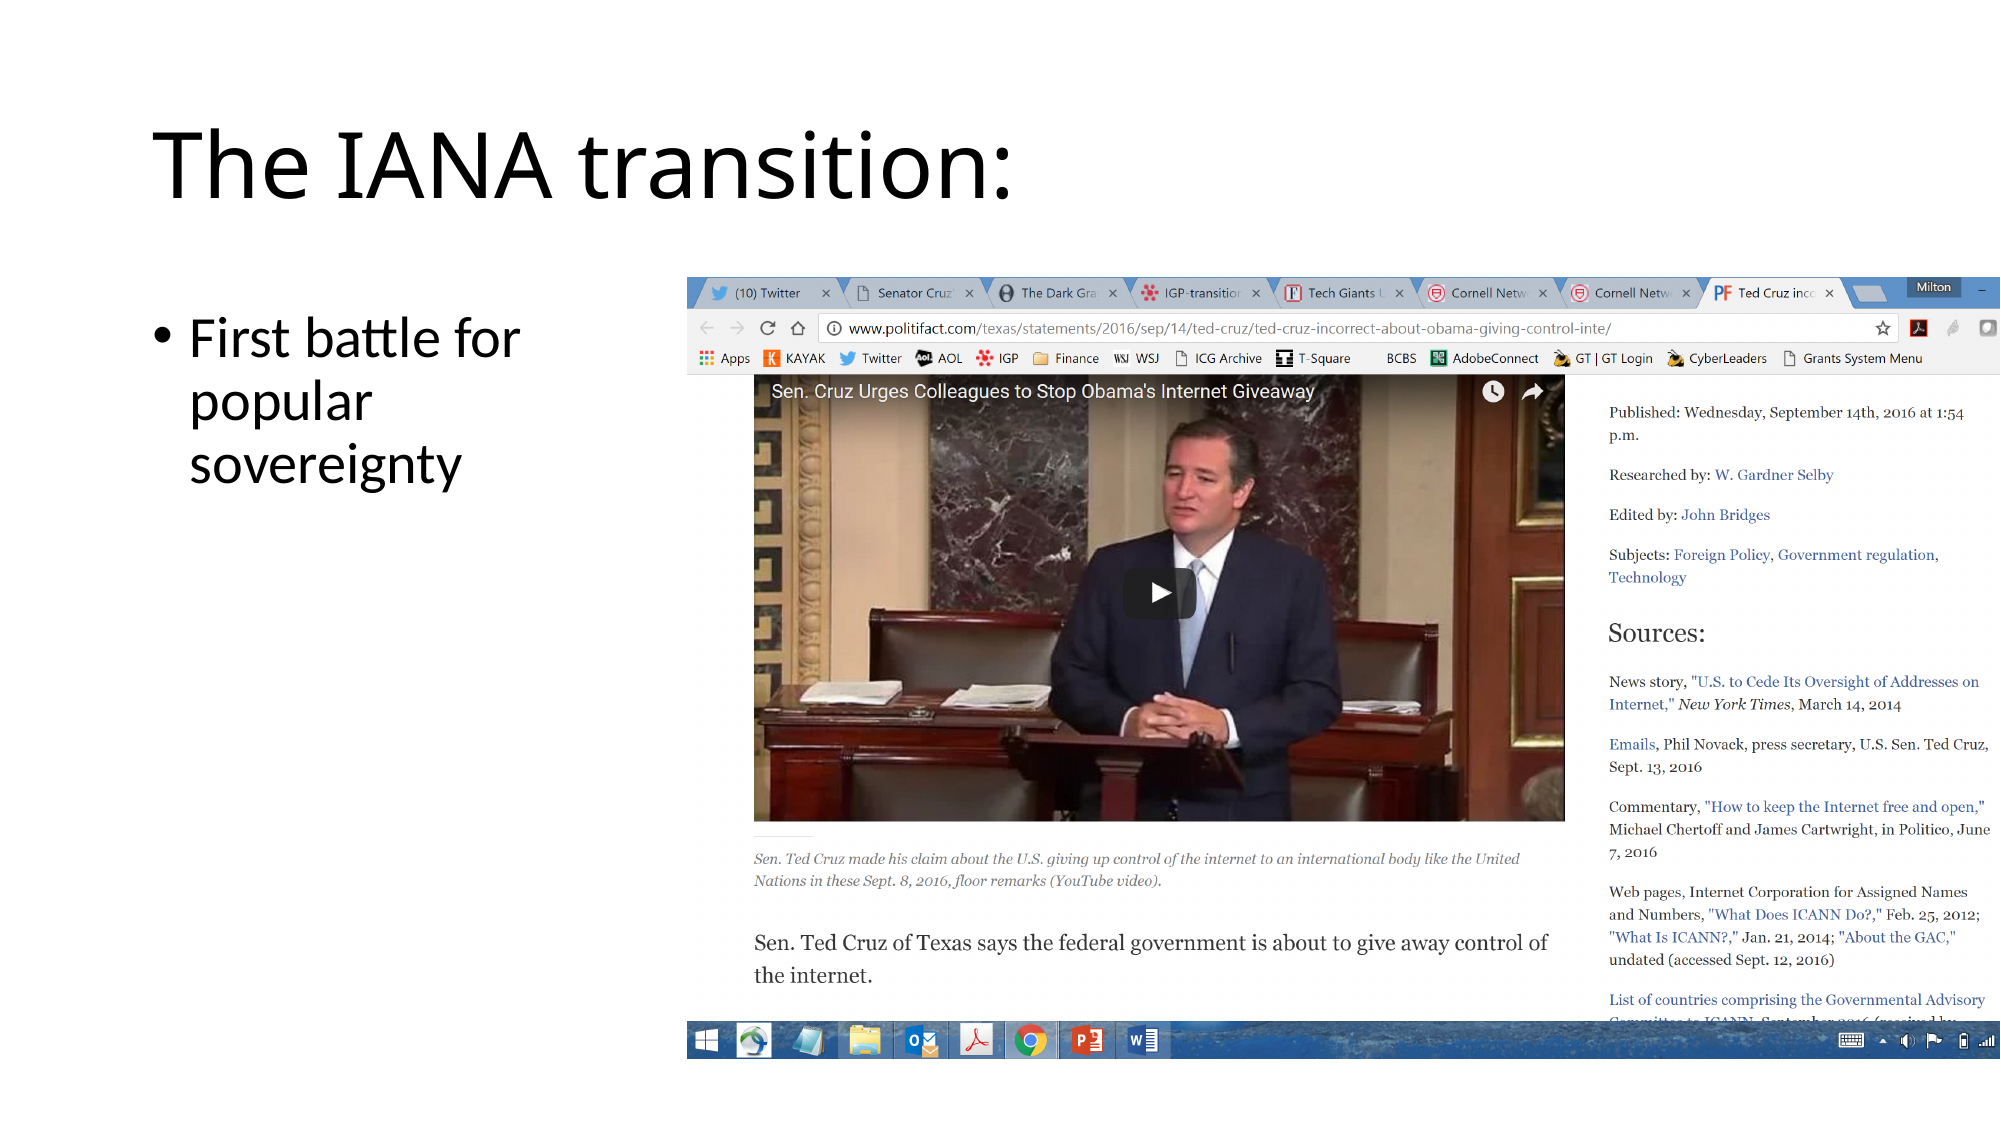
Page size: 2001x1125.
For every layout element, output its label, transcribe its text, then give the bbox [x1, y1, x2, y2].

picture [687, 277, 2000, 1059]
list First battle for popular sovereignty [137, 299, 563, 1014]
title The IANA transition: [137, 59, 1863, 278]
